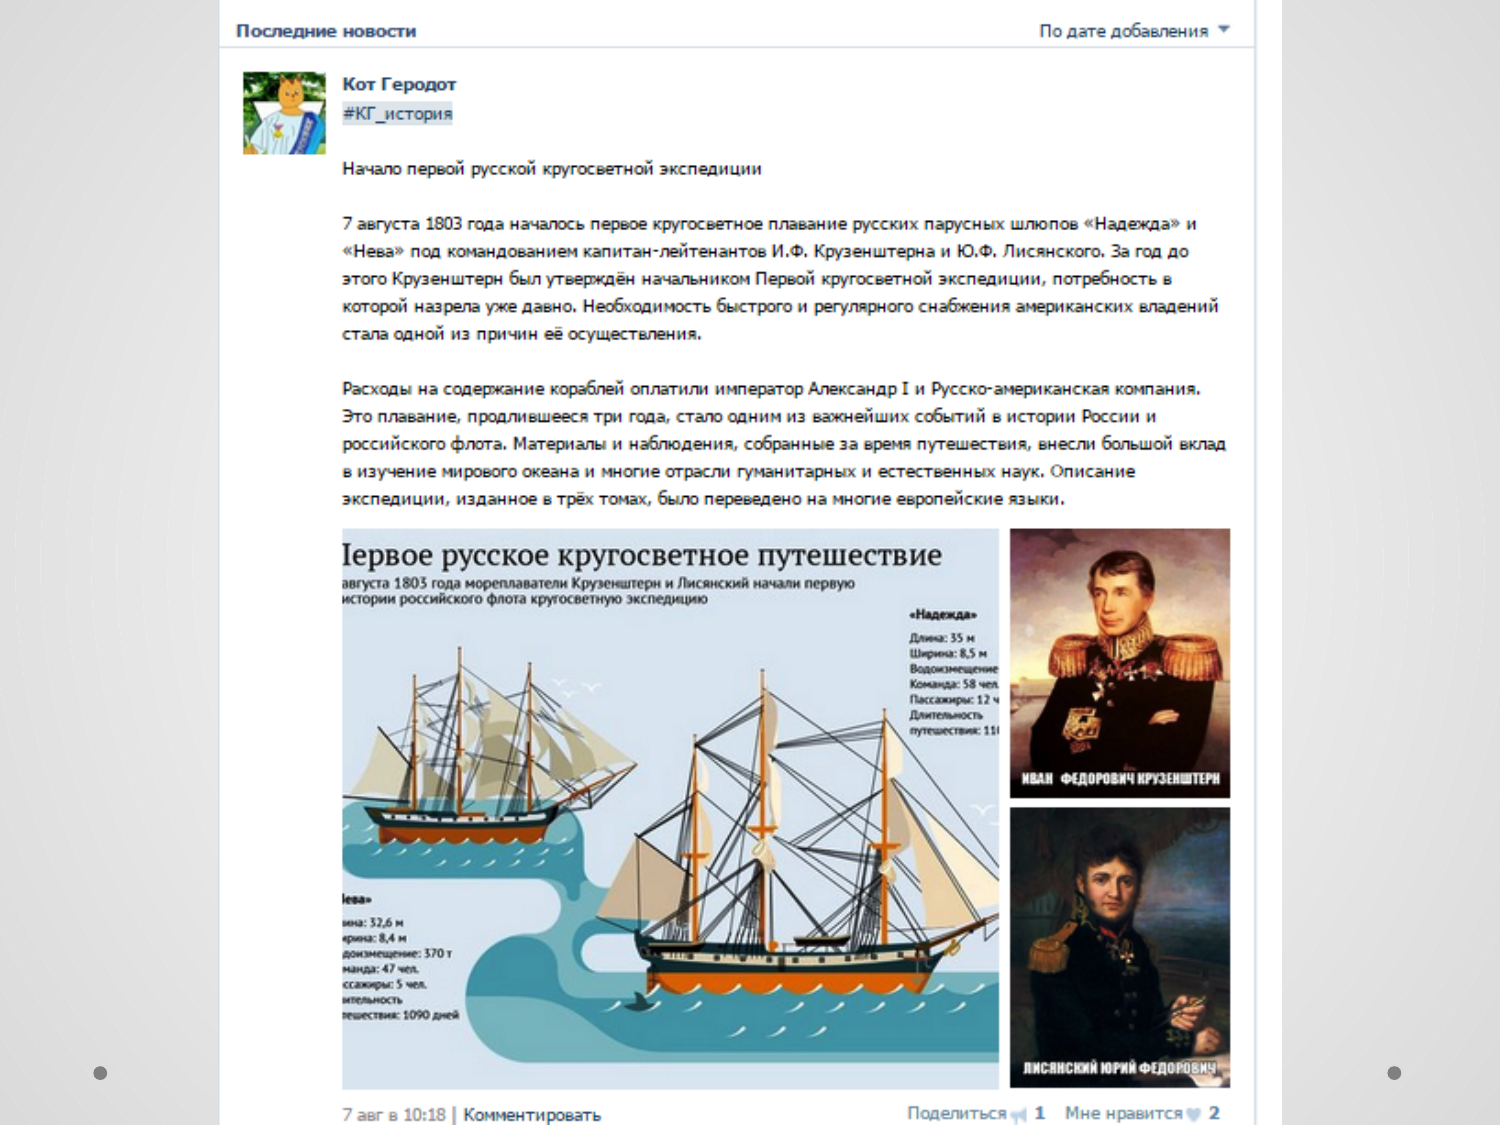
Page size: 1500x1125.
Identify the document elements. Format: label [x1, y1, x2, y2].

picture [218, 0, 1282, 1125]
